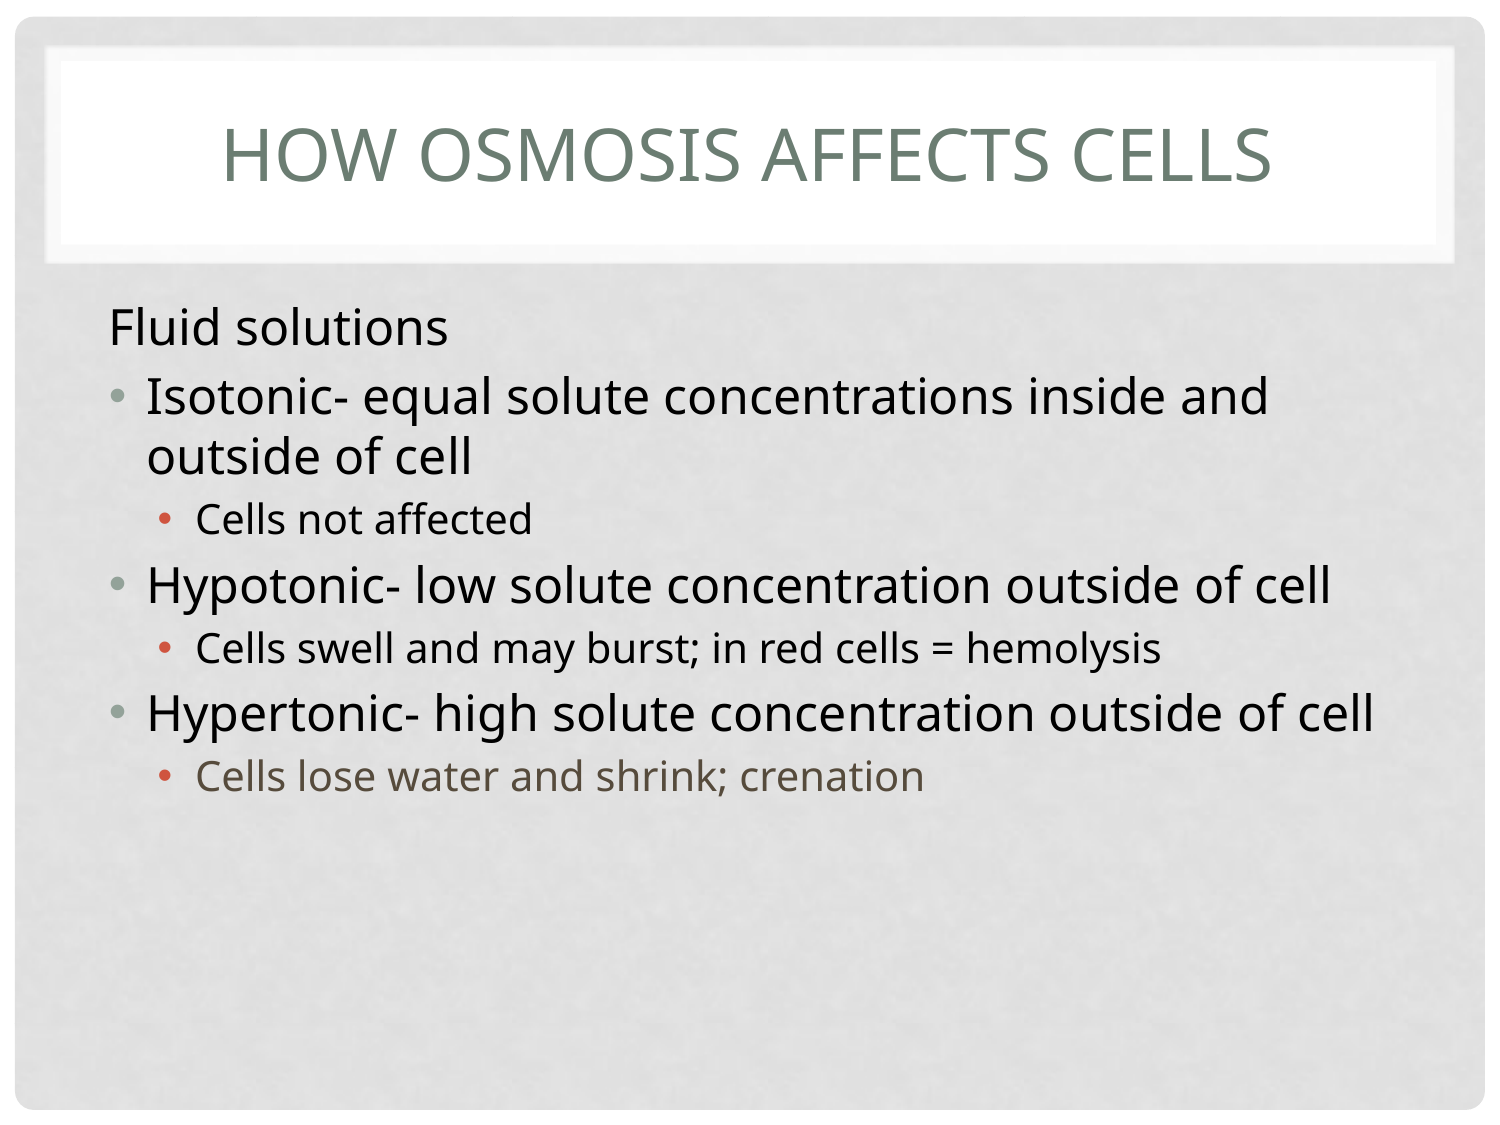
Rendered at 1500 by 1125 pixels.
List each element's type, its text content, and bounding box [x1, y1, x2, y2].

title How osmosis affects cells [69, 66, 1425, 238]
list Fluid solutions Isotonic- equal solute concentrations inside and outside of cell Cells not affected Hypotonic- low solute concentration outside of cell Cells swell and may burst; in red cells = hemolysis Hypertonic- high solute concentration outside of cell Cells lose water and shrink; crenation [75, 287, 1425, 1005]
